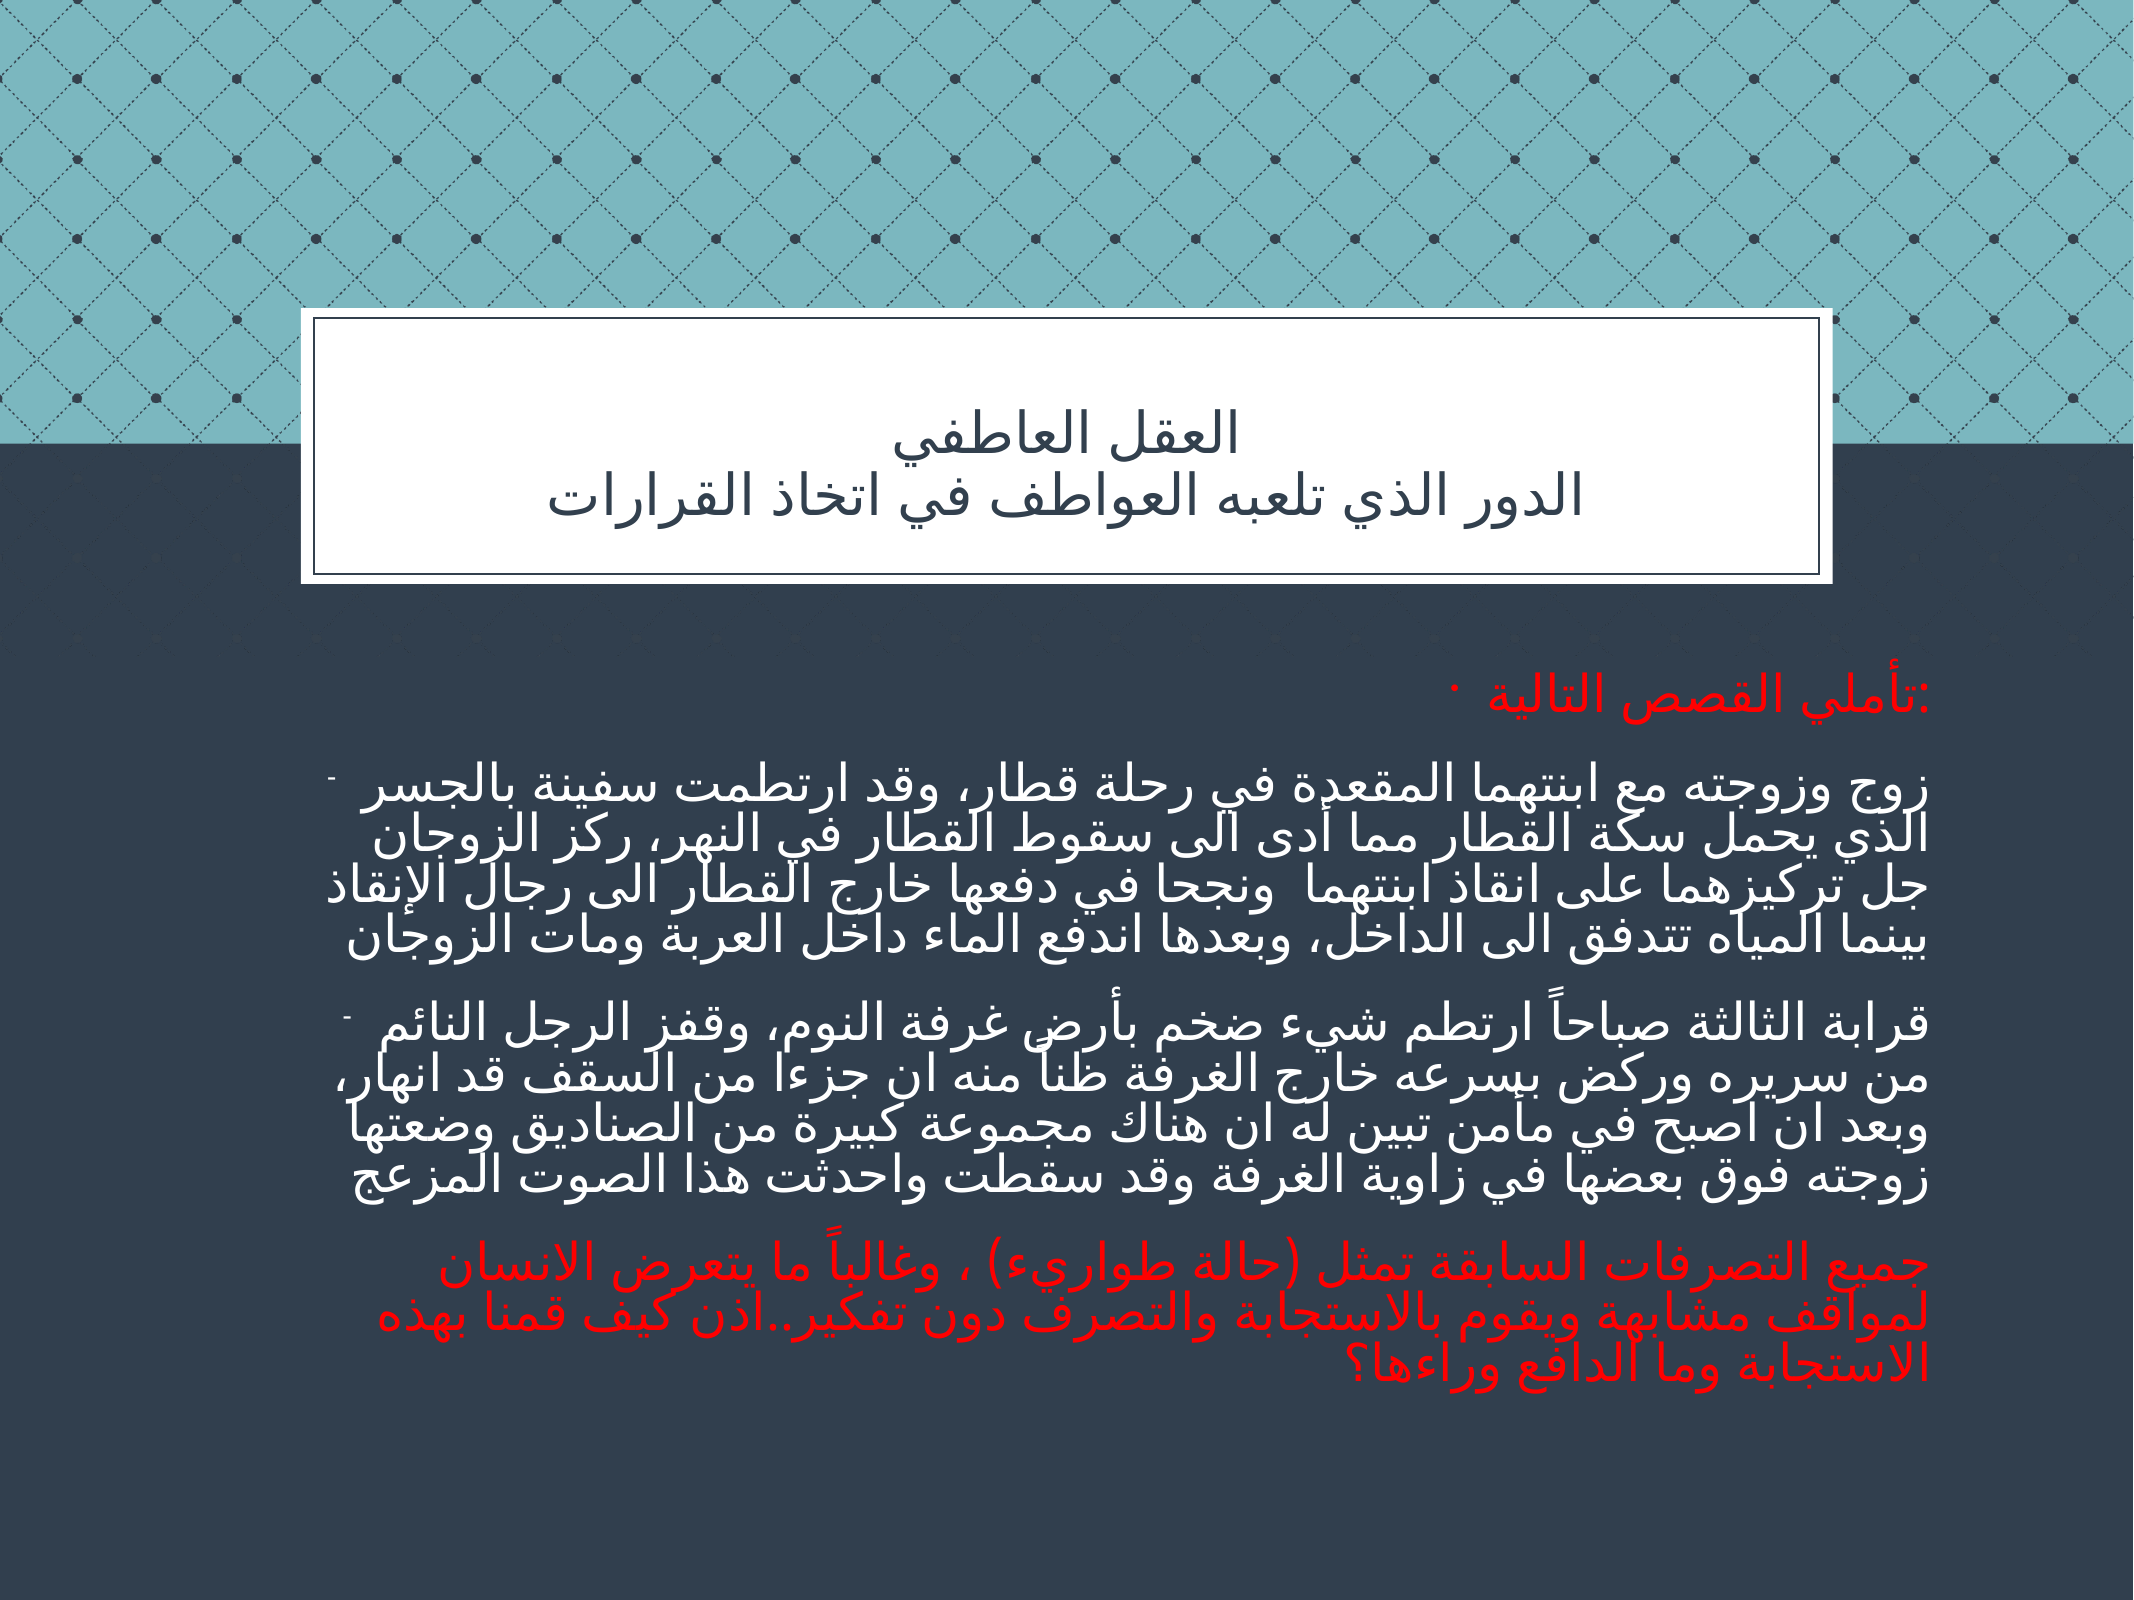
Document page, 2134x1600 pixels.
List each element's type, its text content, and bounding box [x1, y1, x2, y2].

title العقل العاطفي الدور الذي تلعبه العواطف في اتخاذ القرارات [301, 391, 1833, 540]
list تأملي القصص التالية: زوج وزوجته مع ابنتهما المقعدة في رحلة قطار، وقد ارتطمت سفينة بالجسر الذي يحمل سكة القطار مما أدى الى سقوط القطار في النهر، ركز الزوجان جل تركيزهما على انقاذ ابنتهما ونجحا في دفعها خارج القطار الى رجال الإنقاذ بينما المياه تتدفق الى الداخل، وبعدها اندفع الماء داخل العربة ومات الزوجان قرابة الثالثة صباحاً ارتطم شيء ضخم بأرض غرفة النوم، وقفز الرجل النائم من سريره وركض بسرعه خارج الغرفة ظناً منه ان جزءا من السقف قد انهار، وبعد ان اصبح في مأمن تبين له ان هناك مجموعة كبيرة من الصناديق وضعتها زوجته فوق بعضها في زاوية الغرفة وقد سقطت واحدثت هذا الصوت المزعج جميع التصرفات السابقة تمثل (حالة طواريء) ، وغالباً ما يتعرض الانسان لمواقف مشابهة ويقوم بالاستجابة والتصرف دون تفكير..اذن كيف قمنا بهذه الاستجابة وما الدافع وراءها؟ [277, 617, 1933, 1447]
picture [0, 0, 2134, 657]
